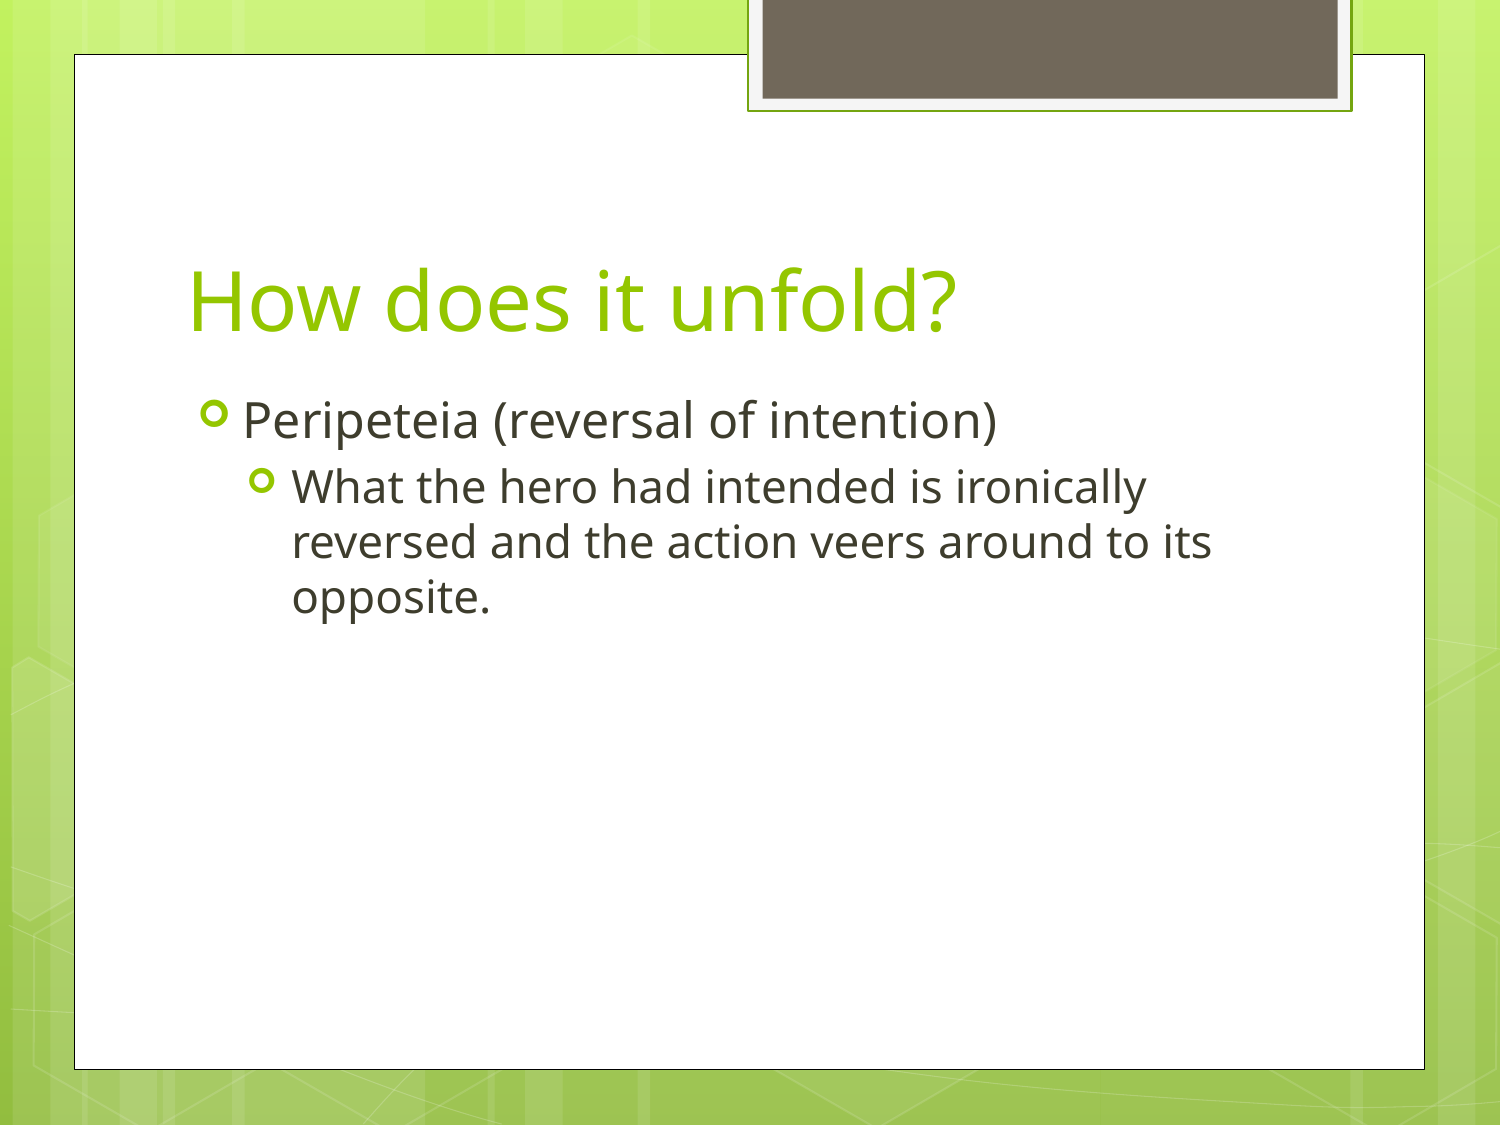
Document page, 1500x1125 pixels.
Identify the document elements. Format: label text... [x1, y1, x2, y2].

title How does it unfold? [171, 168, 1324, 357]
list Peripeteia (reversal of intention) What the hero had intended is ironically reversed and the action veers around to its opposite. [171, 381, 1283, 957]
